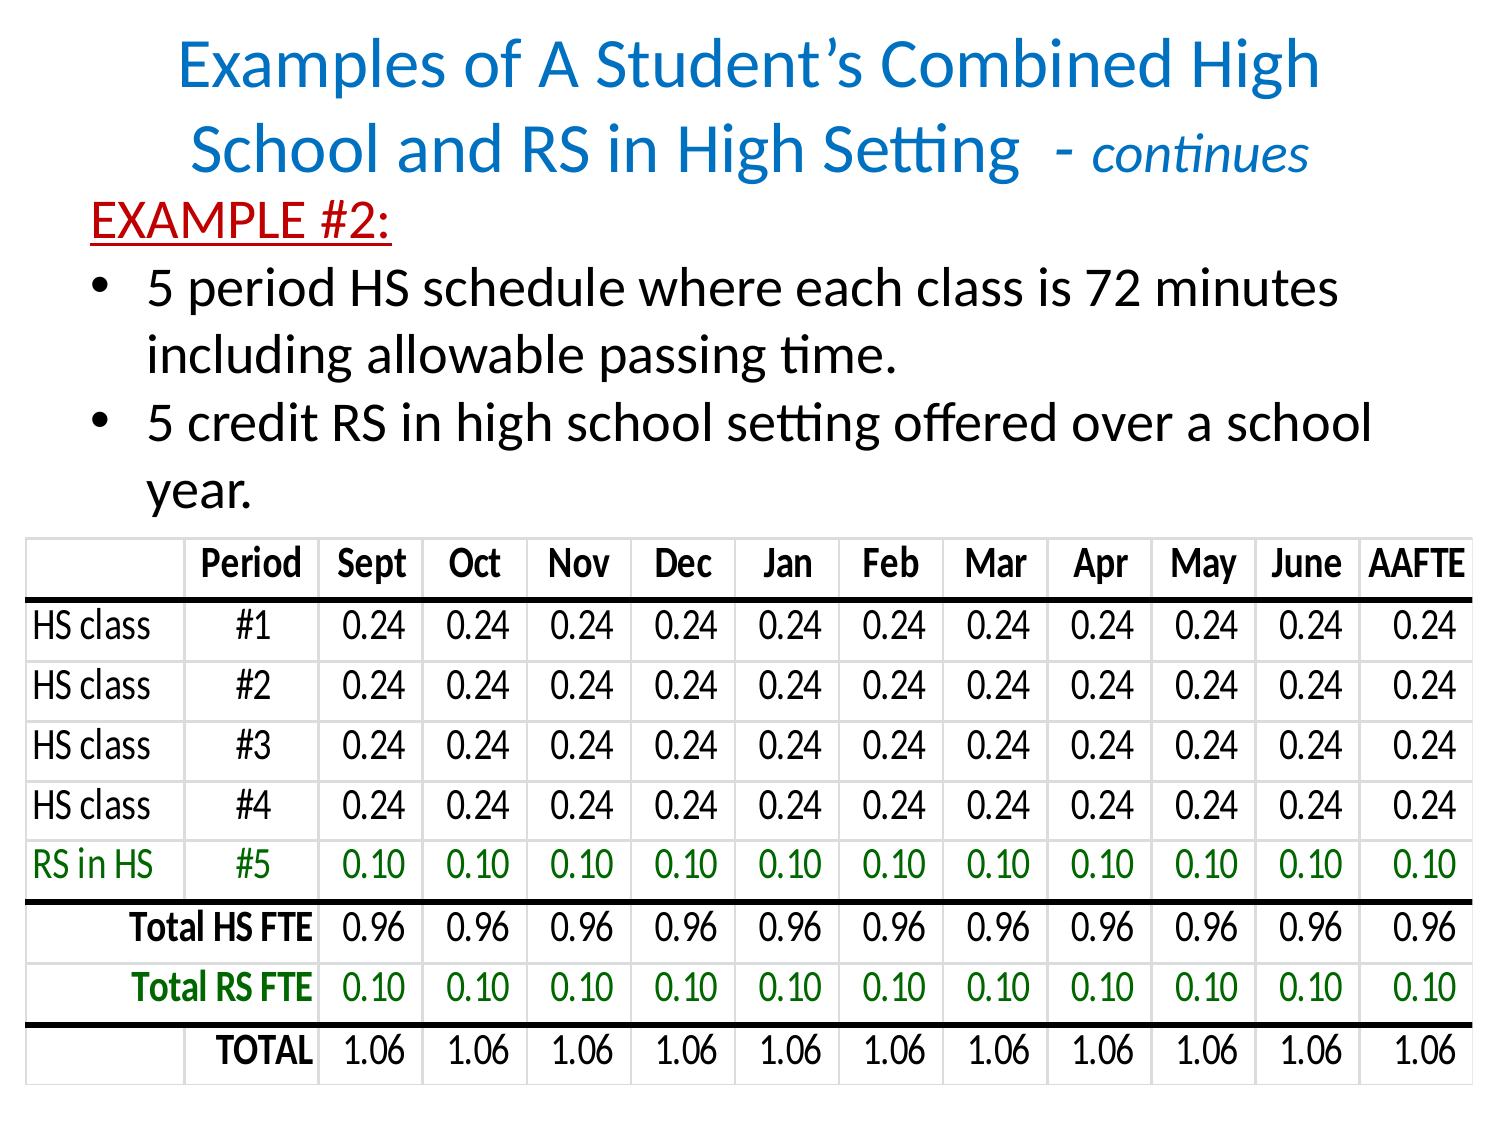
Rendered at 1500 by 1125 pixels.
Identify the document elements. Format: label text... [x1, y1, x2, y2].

list EXAMPLE #2: 5 period HS schedule where each class is 72 minutes including allowable passing time. 5 credit RS in high school setting offered over a school year. [75, 174, 1425, 535]
picture [24, 537, 1476, 1088]
title Examples of A Student’s Combined High School and RS in High Setting - continues [75, 45, 1425, 174]
